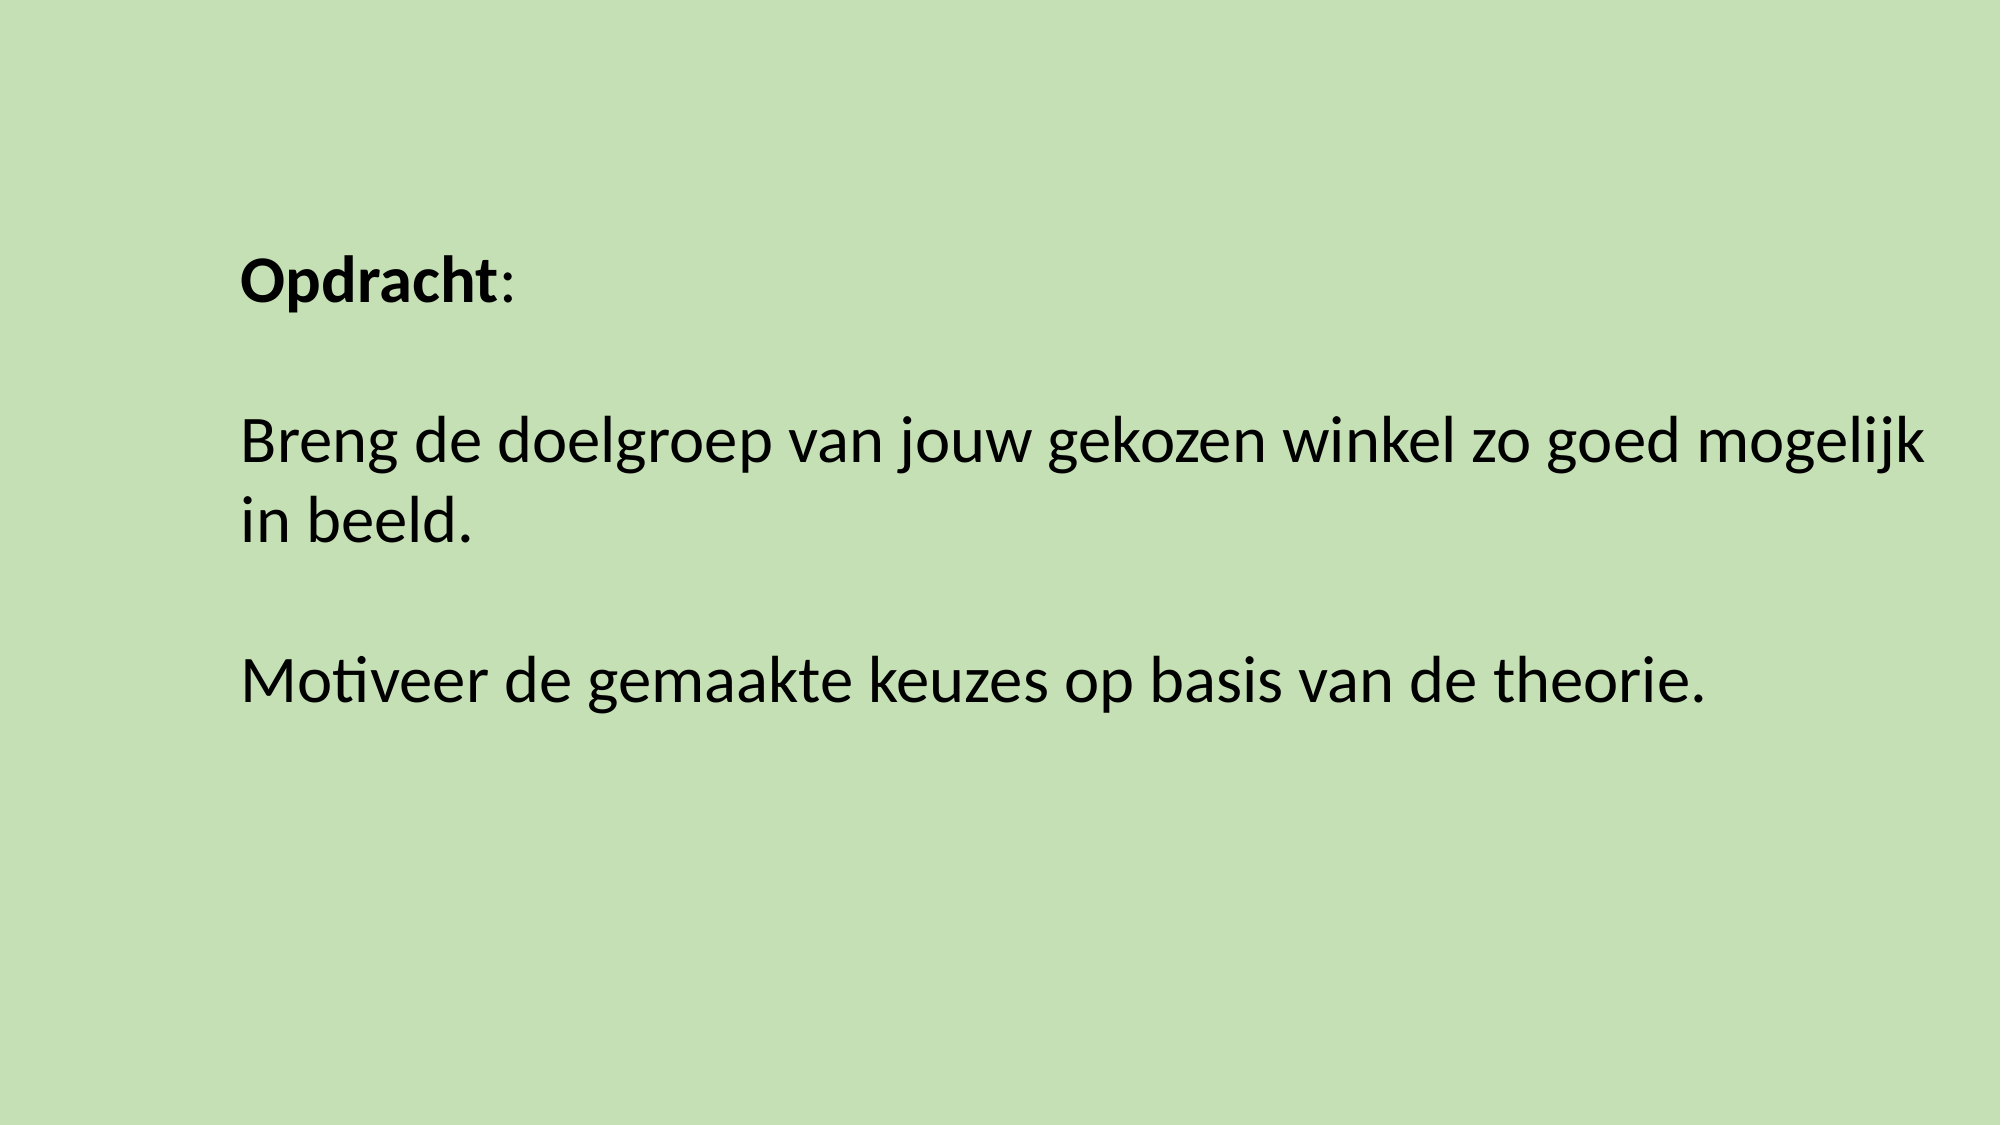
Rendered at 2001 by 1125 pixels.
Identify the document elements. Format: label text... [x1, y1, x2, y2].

text_box Opdracht: Breng de doelgroep van jouw gekozen winkel zo goed mogelijk in beeld. Motiveer de gemaakte keuzes op basis van de theorie. [226, 228, 1942, 723]
